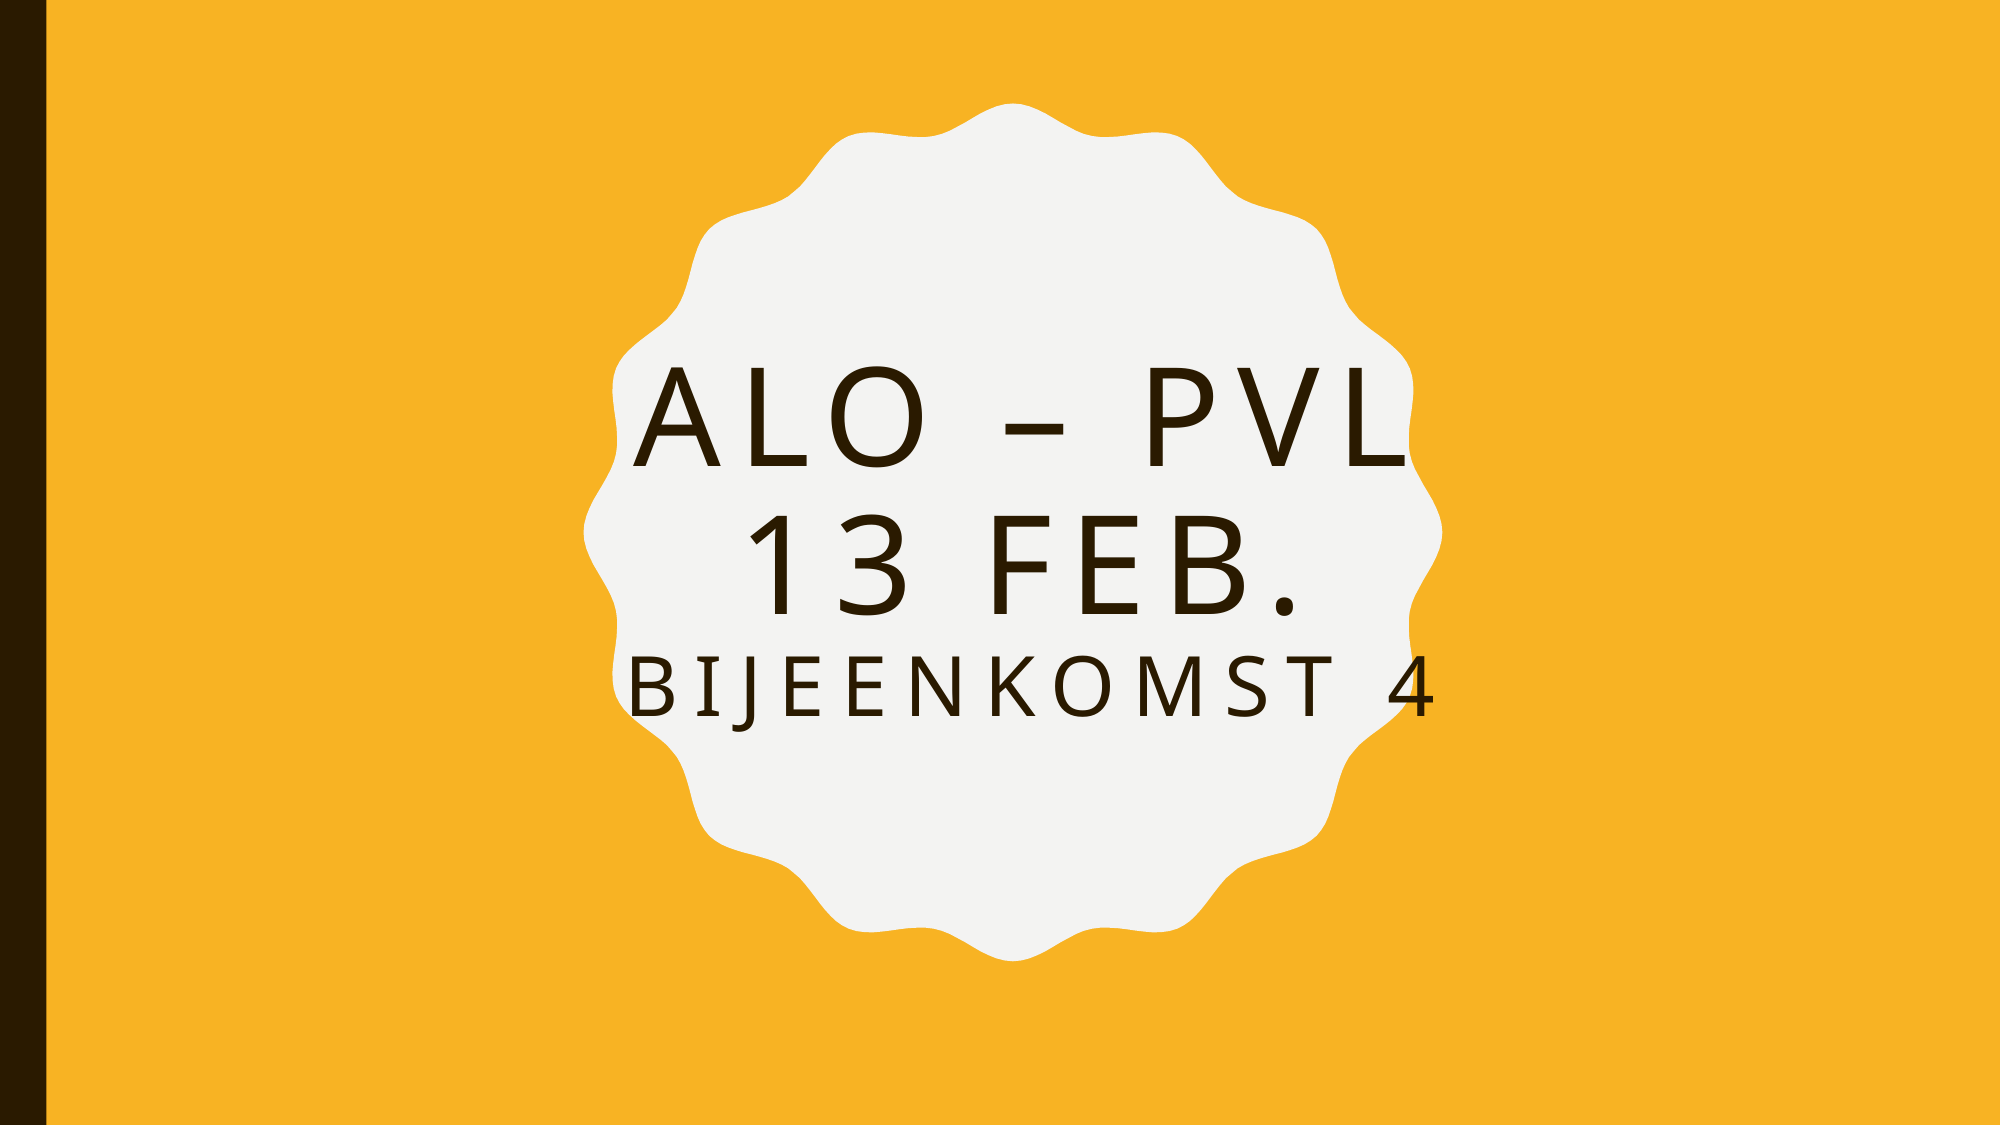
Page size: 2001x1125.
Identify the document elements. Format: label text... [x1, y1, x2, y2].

title ALO – PvL 13 feb. Bijeenkomst 4 [503, 335, 1558, 746]
